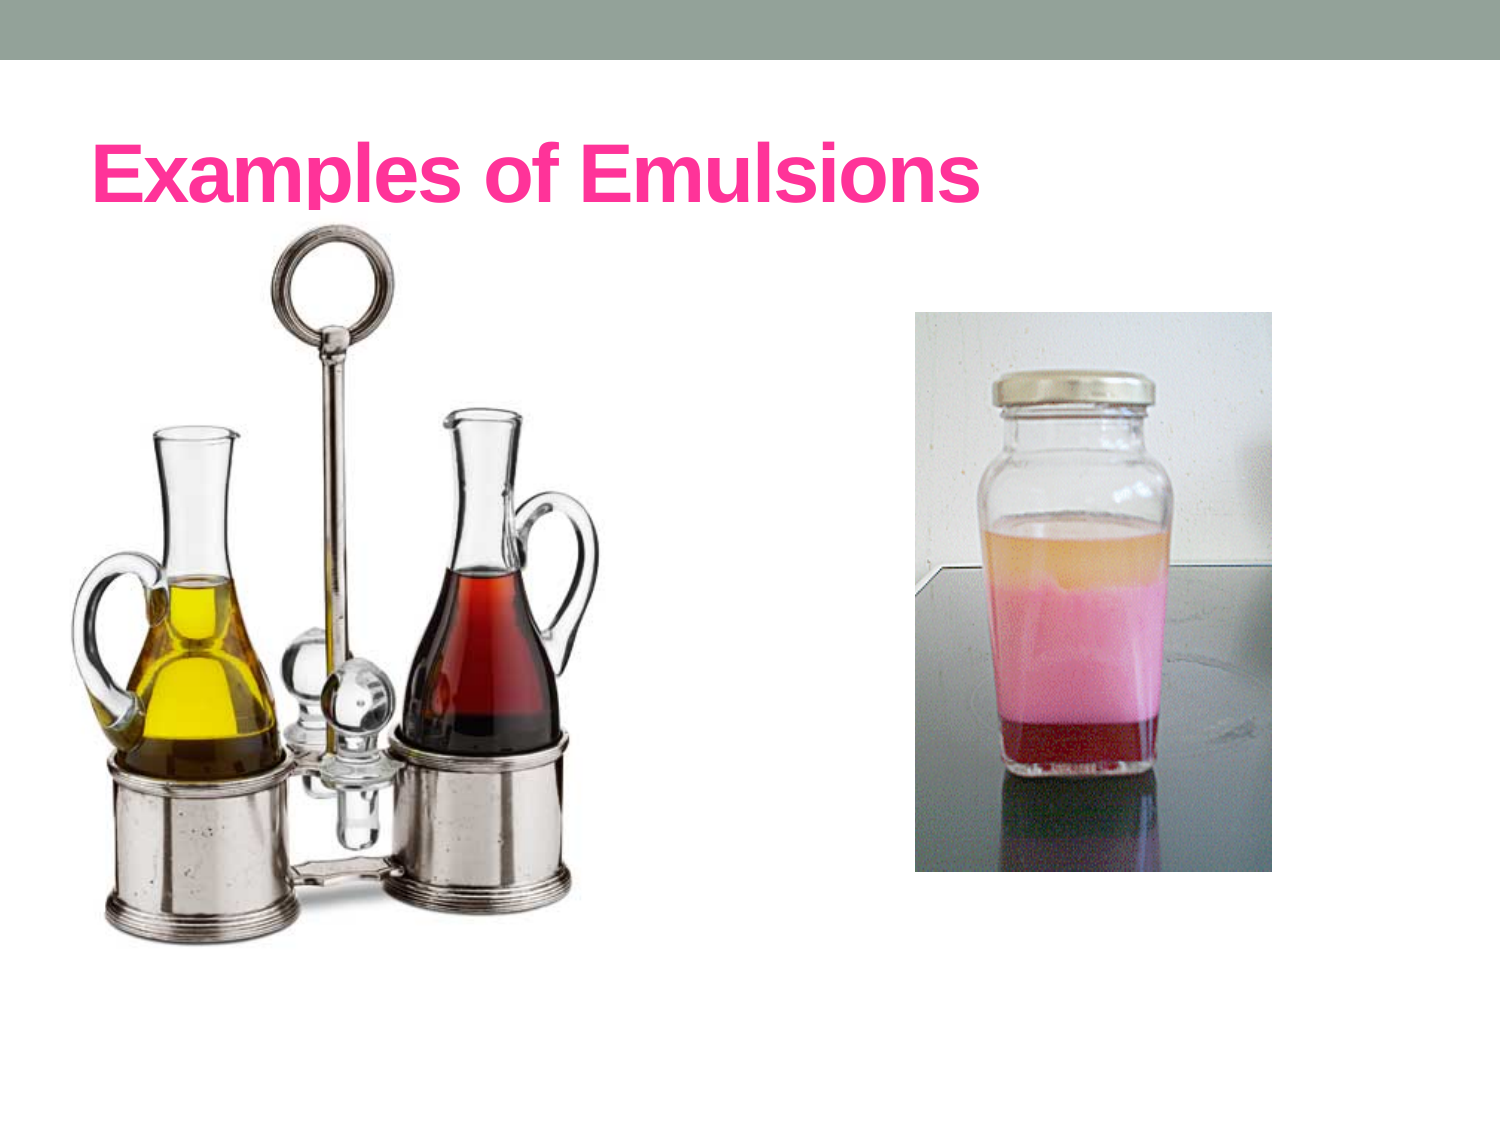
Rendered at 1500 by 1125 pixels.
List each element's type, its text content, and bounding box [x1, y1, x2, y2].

title Examples of Emulsions [75, 87, 1425, 250]
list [58, 210, 612, 954]
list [915, 312, 1273, 873]
